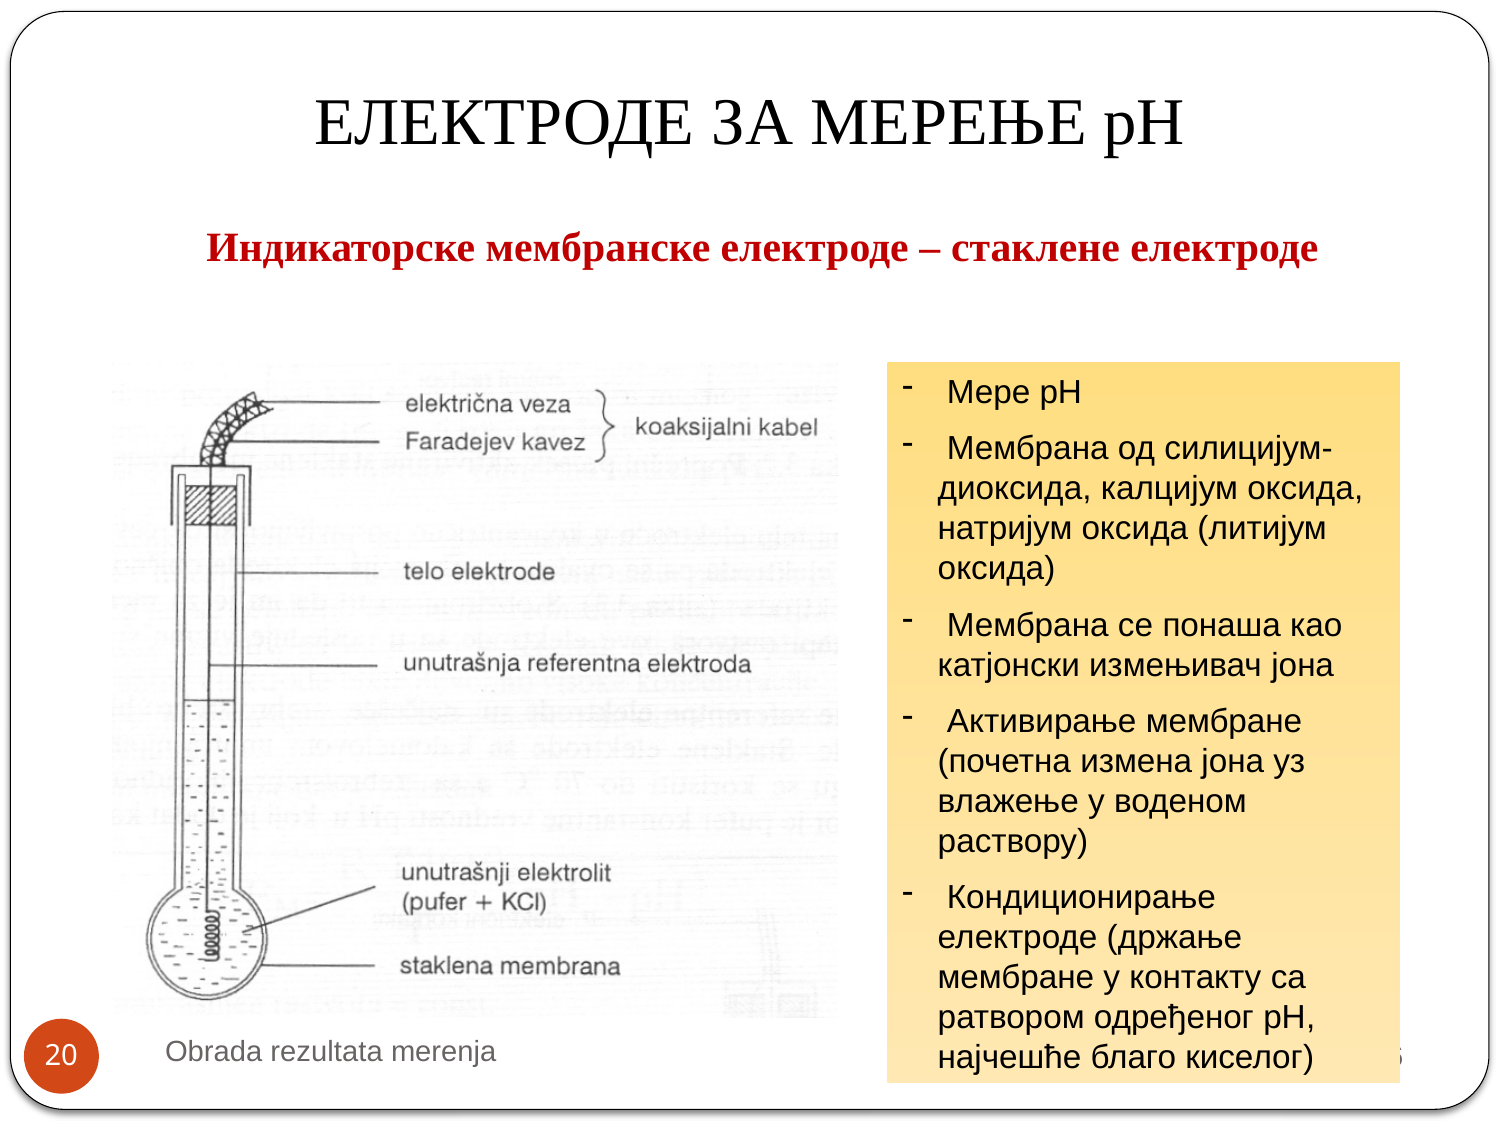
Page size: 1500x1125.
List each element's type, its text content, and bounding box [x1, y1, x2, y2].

text_box Мере pH Мембрана од силицијум- диоксида, калцијум оксида, натријум оксида (литијум оксида) Мембрана се понаша као катјонски измењивач јона Активирање мембране (почетна измена јона уз влажење у воденом раствору) Кондиционирање електроде (држање мембране у контакту са ратвором одређеног pH, најчешће благо киселог) [887, 362, 1400, 1083]
slide_number 20 [23, 1018, 99, 1094]
text_box Индикаторске мембранске електроде – стаклене електроде [124, 212, 1400, 278]
picture [112, 362, 838, 1018]
title ЕЛЕКТРОДЕ ЗА МЕРЕЊЕ pH [74, 49, 1426, 173]
footer Obrada rezultata merenja [150, 1027, 800, 1088]
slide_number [1012, 1015, 1419, 1094]
